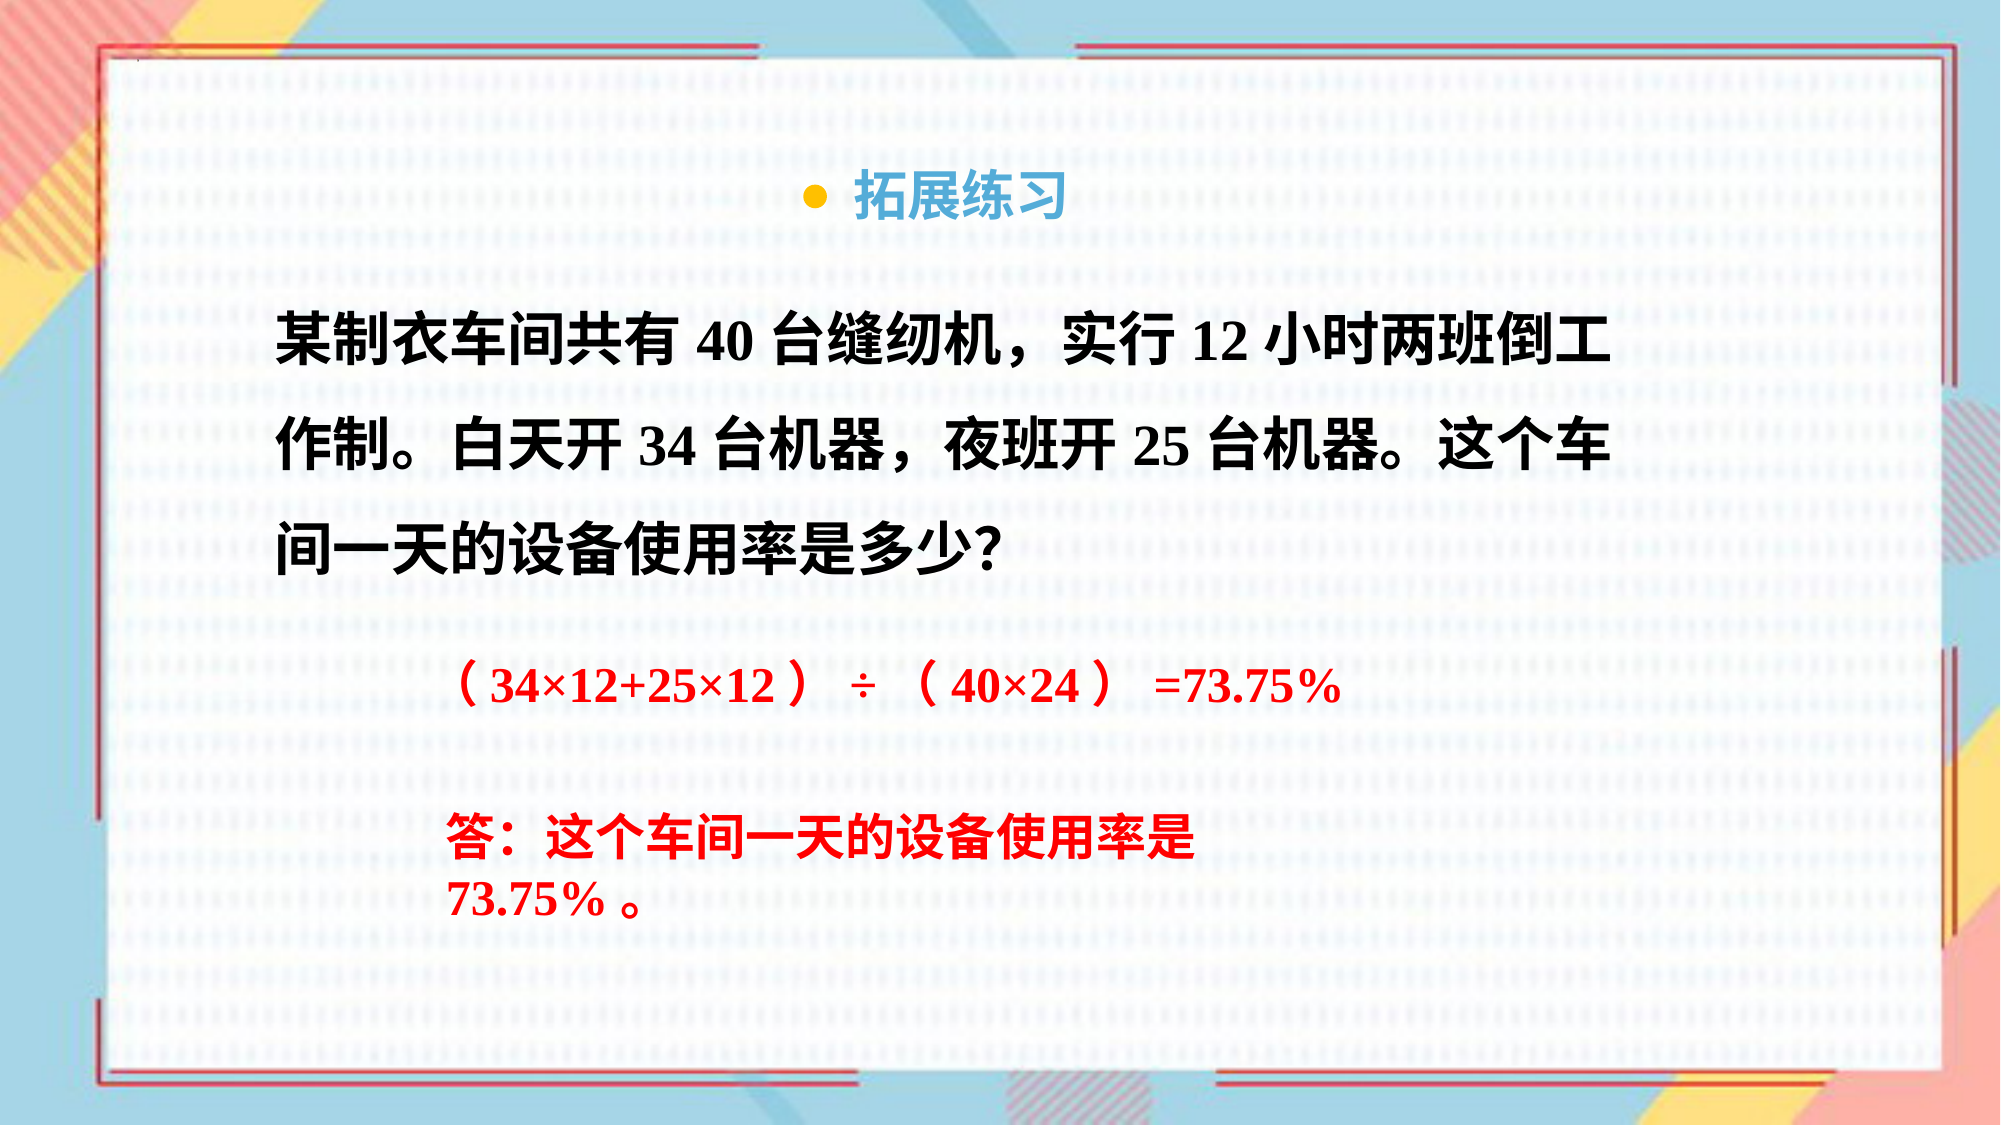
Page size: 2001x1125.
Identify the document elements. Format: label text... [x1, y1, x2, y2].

text_box 某制衣车间共有40台缝纫机，实行12小时两班倒工作制。白天开34台机器，夜班开25台机器。这个车间一天的设备使用率是多少？ [259, 260, 1630, 590]
text_box （34×12+25×12）÷（40×24）=73.75% [413, 644, 1489, 720]
text_box [802, 183, 828, 210]
text_box 答：这个车间一天的设备使用率是73.75%。 [431, 798, 1412, 934]
text_box 拓展练习 [838, 153, 1111, 234]
picture [0, 0, 2001, 1125]
